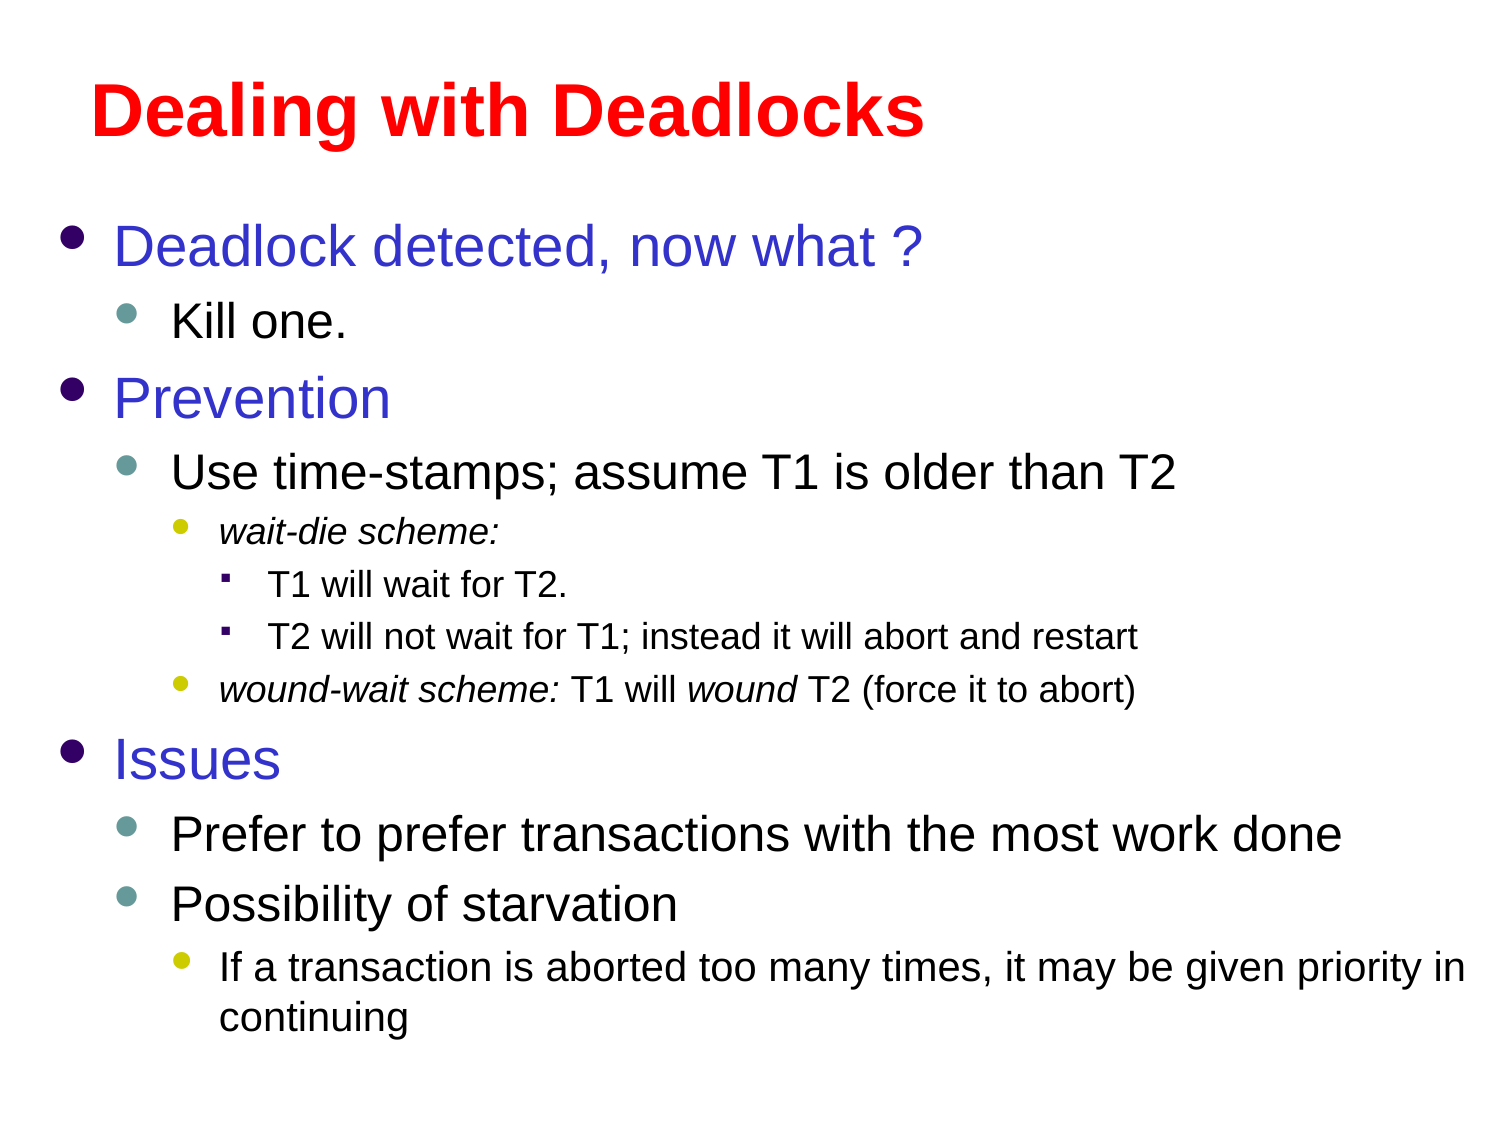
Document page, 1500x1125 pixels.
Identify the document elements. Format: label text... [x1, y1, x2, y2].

title Dealing with Deadlocks [74, 19, 1313, 160]
list Deadlock detected, now what ? Kill one. Prevention Use time-stamps; assume T1 is older than T2 wait-die scheme: T1 will wait for T2. T2 will not wait for T1; instead it will abort and restart wound-wait scheme: T1 will wound T2 (force it to abort) Issues Prefer to prefer transactions with the most work done Possibility of starvation If a transaction is aborted too many times, it may be given priority in continuing [41, 200, 1500, 863]
